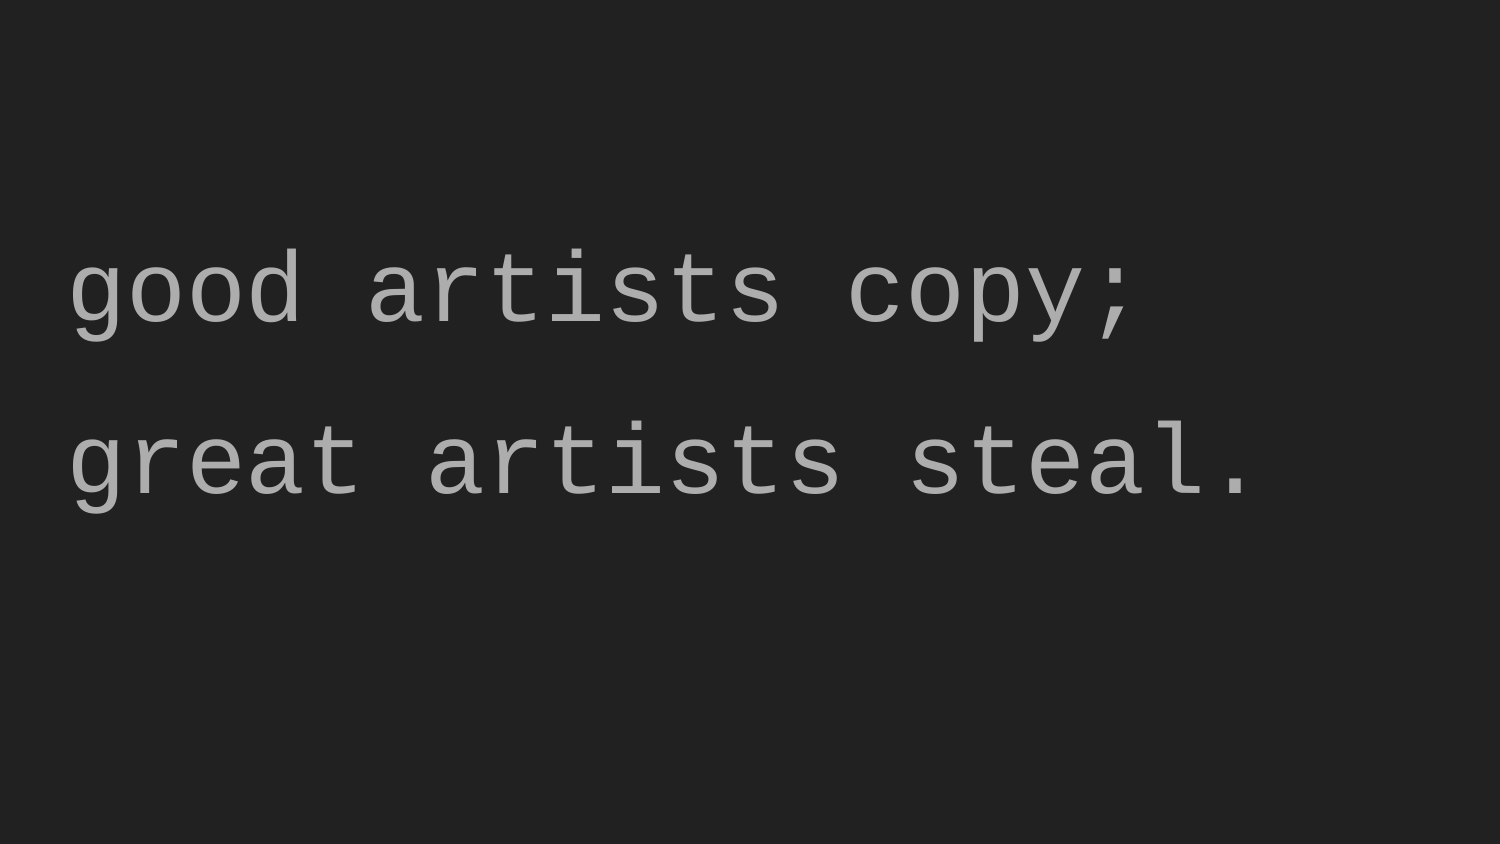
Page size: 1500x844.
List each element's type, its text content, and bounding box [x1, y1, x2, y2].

list good artists copy; great artists steal. [51, 189, 1449, 750]
